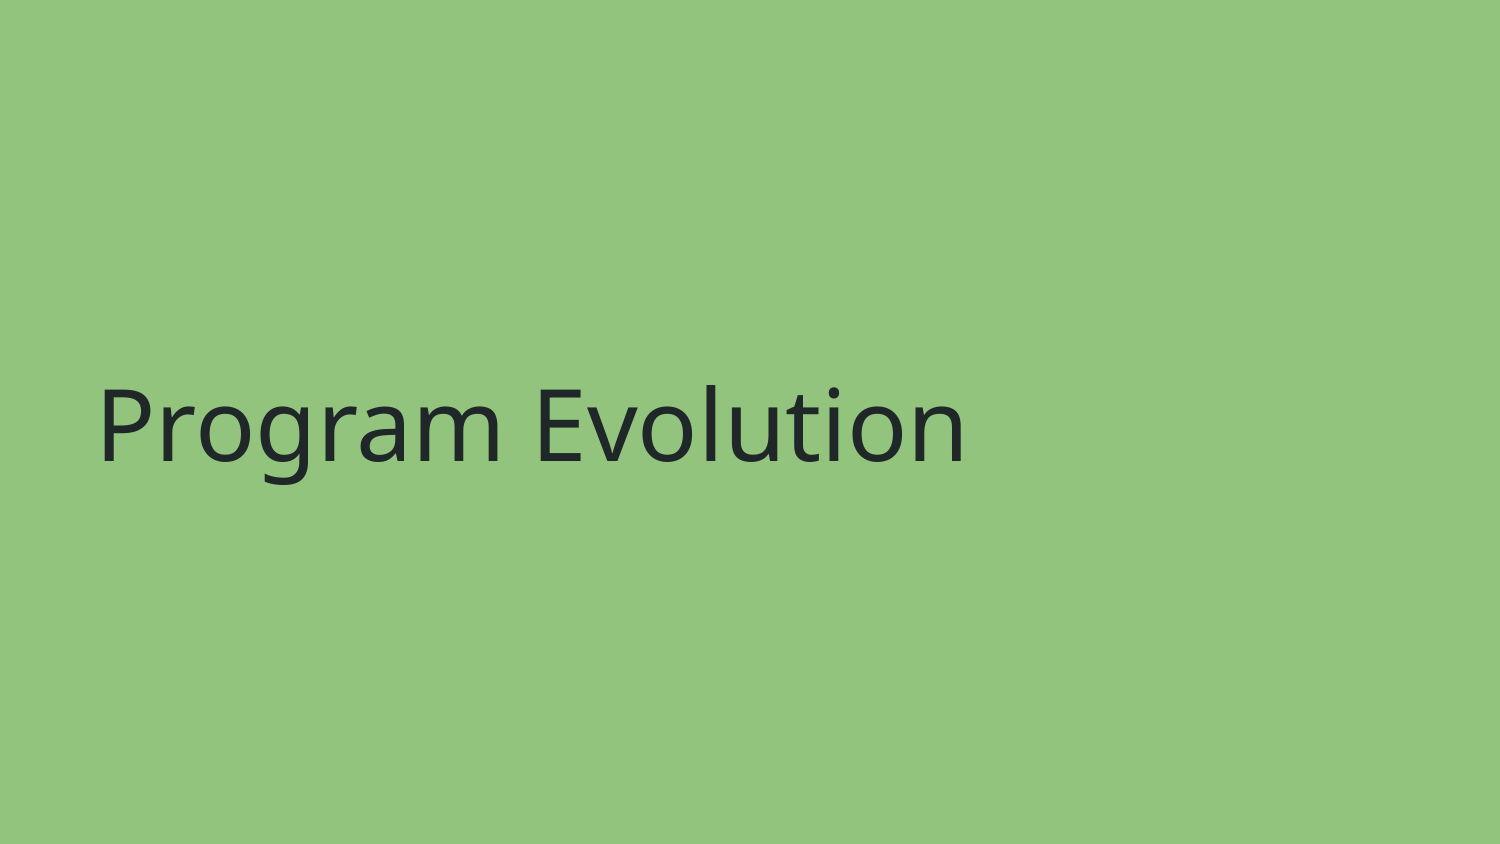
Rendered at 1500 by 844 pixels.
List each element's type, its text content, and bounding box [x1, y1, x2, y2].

title Program Evolution [80, 86, 1032, 758]
